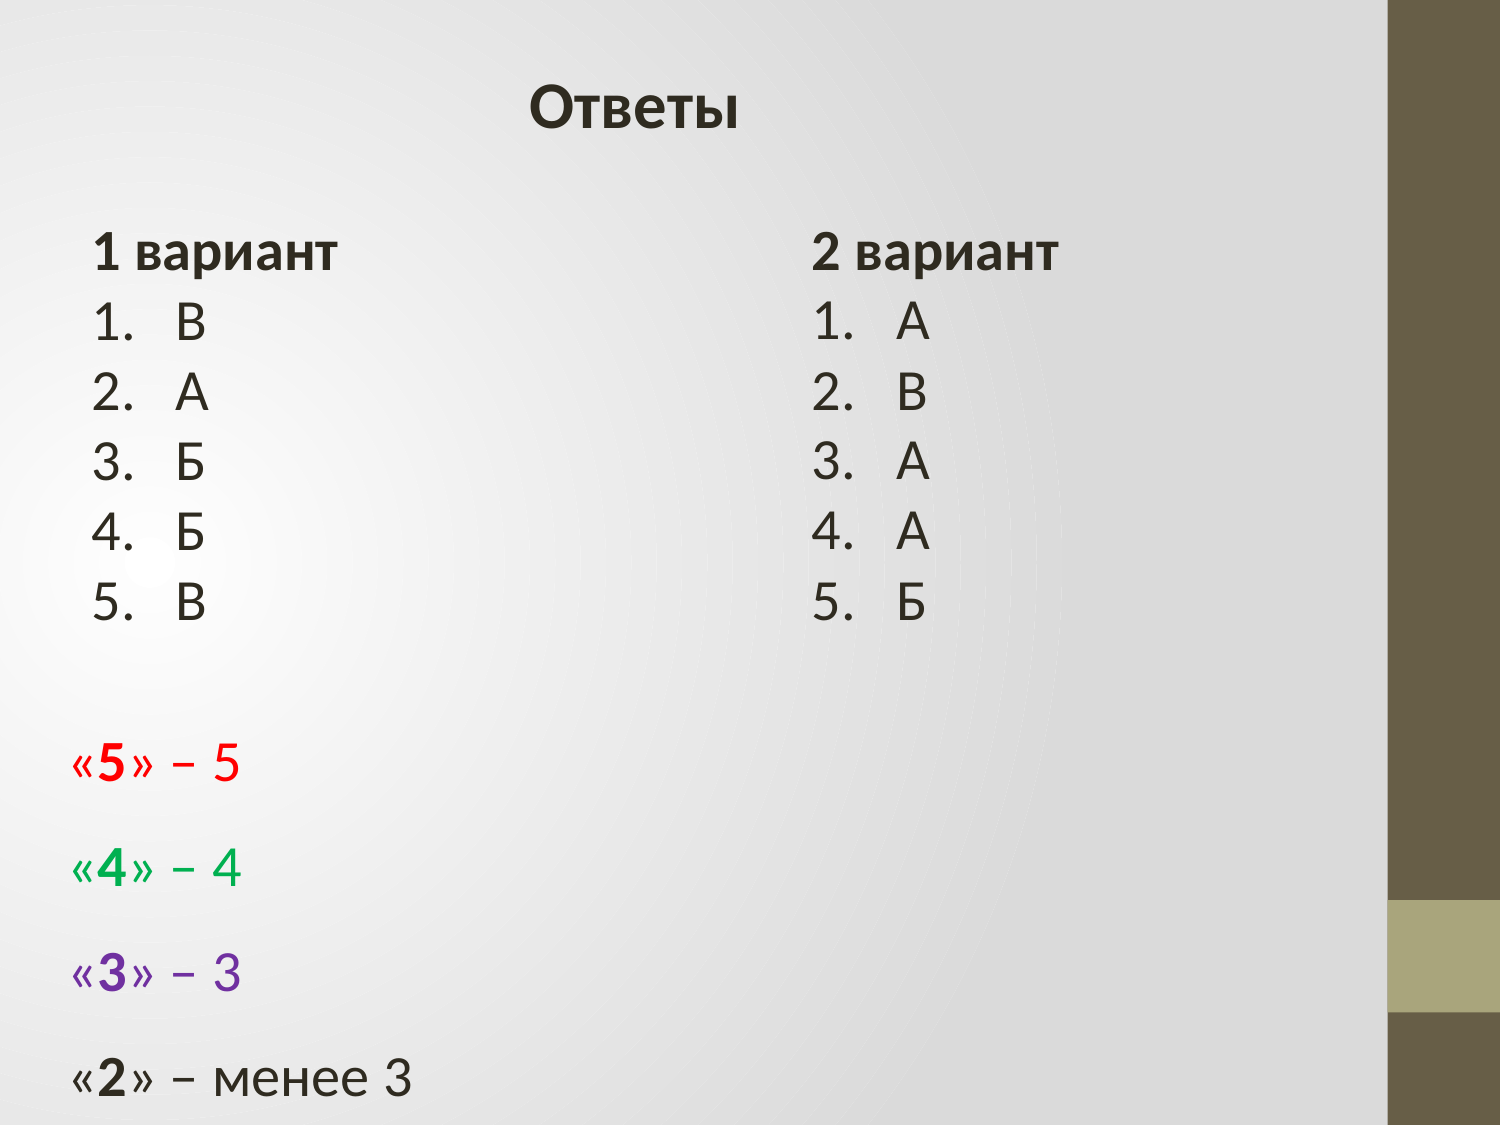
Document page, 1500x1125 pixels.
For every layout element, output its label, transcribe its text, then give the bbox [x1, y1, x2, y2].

text_box Ответы [514, 54, 756, 195]
text_box 1 вариант В А Б Б В [76, 204, 827, 640]
text_box «5» – 5 «4» – 4 «3» – 3 «2» – менее 3 [53, 680, 903, 1116]
text_box 2 вариант А В А А Б [797, 204, 1500, 639]
